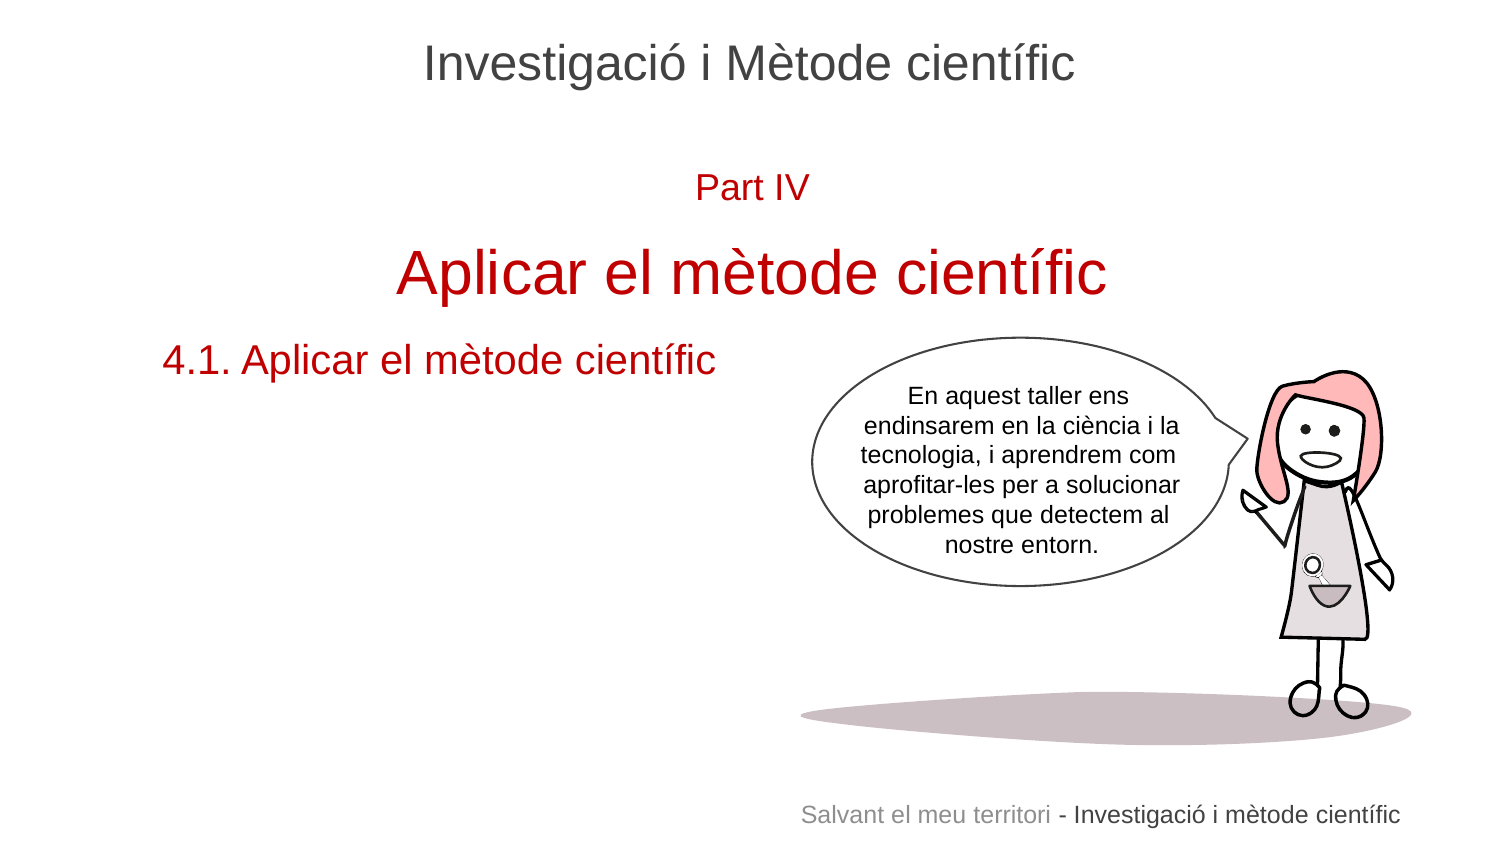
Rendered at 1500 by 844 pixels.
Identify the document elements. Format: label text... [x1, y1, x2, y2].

text_box Salvant el meu territori - Investigació i mètode científic [88, 790, 1417, 844]
text_box [862, 543, 1179, 587]
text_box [1240, 371, 1398, 719]
text_box Part IV Aplicar el mètode científic 4.1. Aplicar el mètode científic [88, 147, 1417, 747]
title Investigació i Mètode científic [0, 20, 1499, 106]
text_box [1229, 426, 1235, 465]
text_box En aquest taller ens endinsarem en la ciència i la tecnologia, i aprendrem com aprofitar-les per a solucionar problemes que detectem al nostre entorn. [787, 364, 1229, 543]
text_box [892, 337, 1149, 364]
